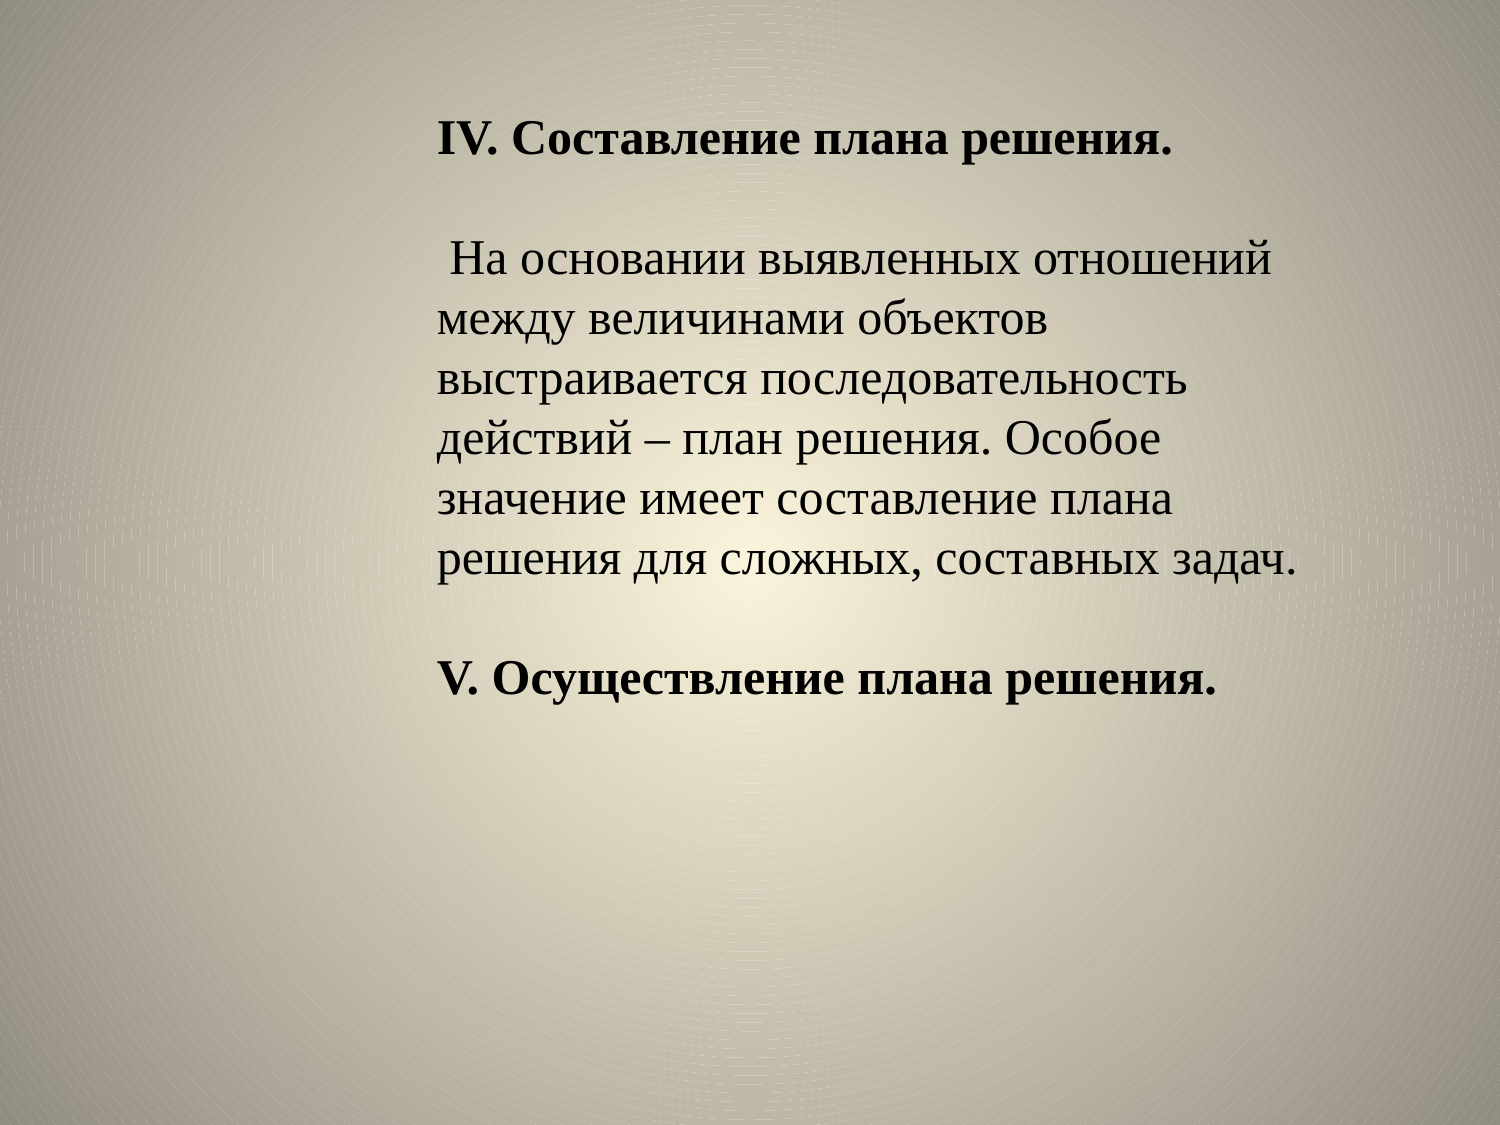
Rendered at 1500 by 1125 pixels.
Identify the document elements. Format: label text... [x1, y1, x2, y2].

text_box IV. Составление плана решения. На основании выявленных отношений между величинами объектов выстраивается последовательность действий – план решения. Особое значение имеет составление плана решения для сложных, составных задач. V. Осуществление плана решения. [421, 96, 1360, 712]
